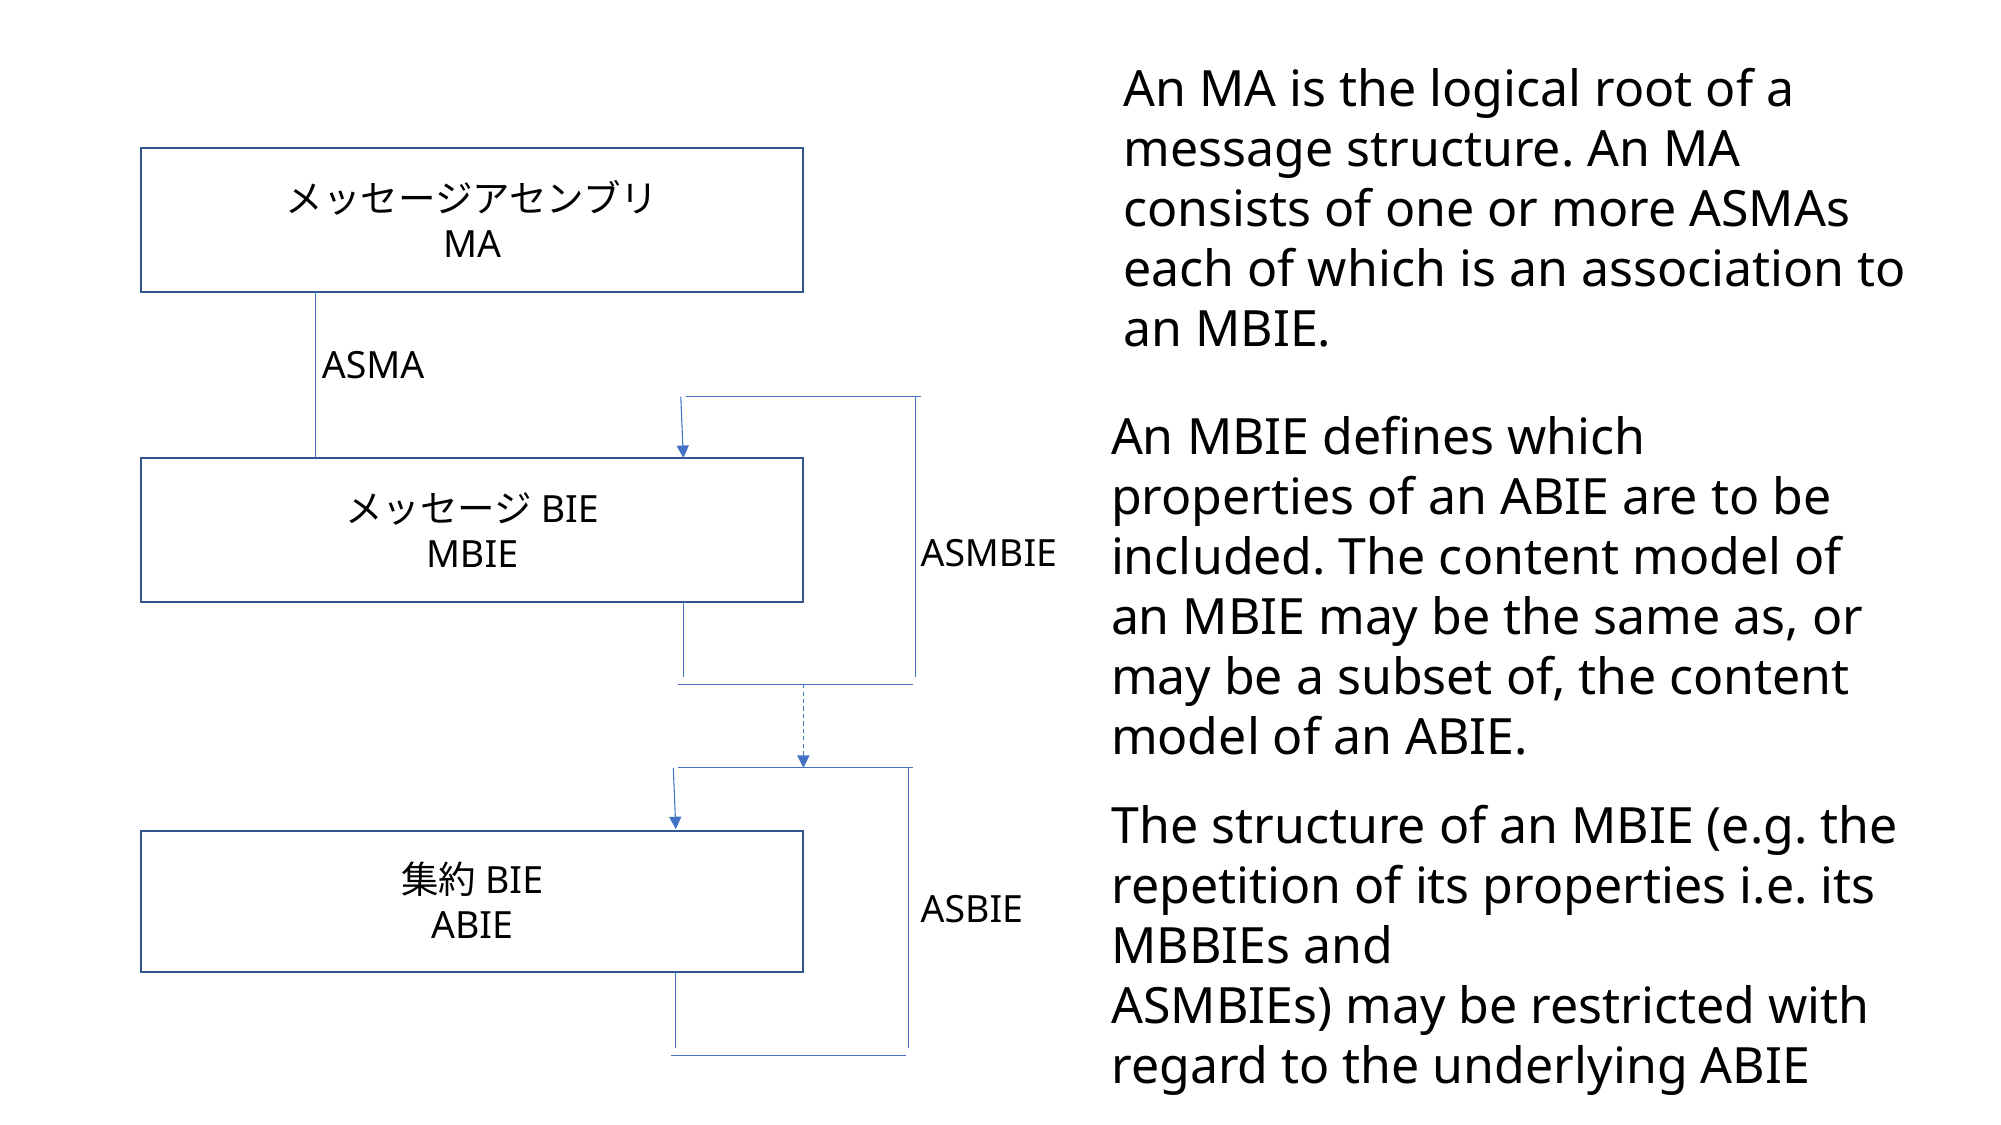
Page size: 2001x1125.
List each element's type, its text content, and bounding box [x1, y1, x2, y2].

text_box The structure of an MBIE (e.g. the repetition of its properties i.e. its MBBIEs and ASMBIEs) may be restricted with regard to the underlying ABIE [1096, 786, 1937, 1102]
text_box ASMA [307, 333, 315, 393]
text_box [680, 396, 684, 458]
text_box ASMBIE [916, 521, 1096, 582]
text_box An MA is the logical root of a message structure. An MA consists of one or more ASMAs each of which is an association to an MBIE. [1108, 48, 1925, 424]
text_box ASBIE [909, 877, 1071, 938]
text_box ASMBIE [905, 521, 915, 582]
text_box 集約BIE ABIE [140, 830, 804, 973]
text_box An MBIE defines which properties of an ABIE are to be included. The content model of an MBIE may be the same as, or may be a subset of, the content model of an ABIE. [1096, 397, 1900, 786]
text_box メッセージBIE MBIE [140, 457, 804, 603]
text_box メッセージアセンブリ MA [140, 147, 804, 293]
text_box ASMA [316, 333, 472, 393]
